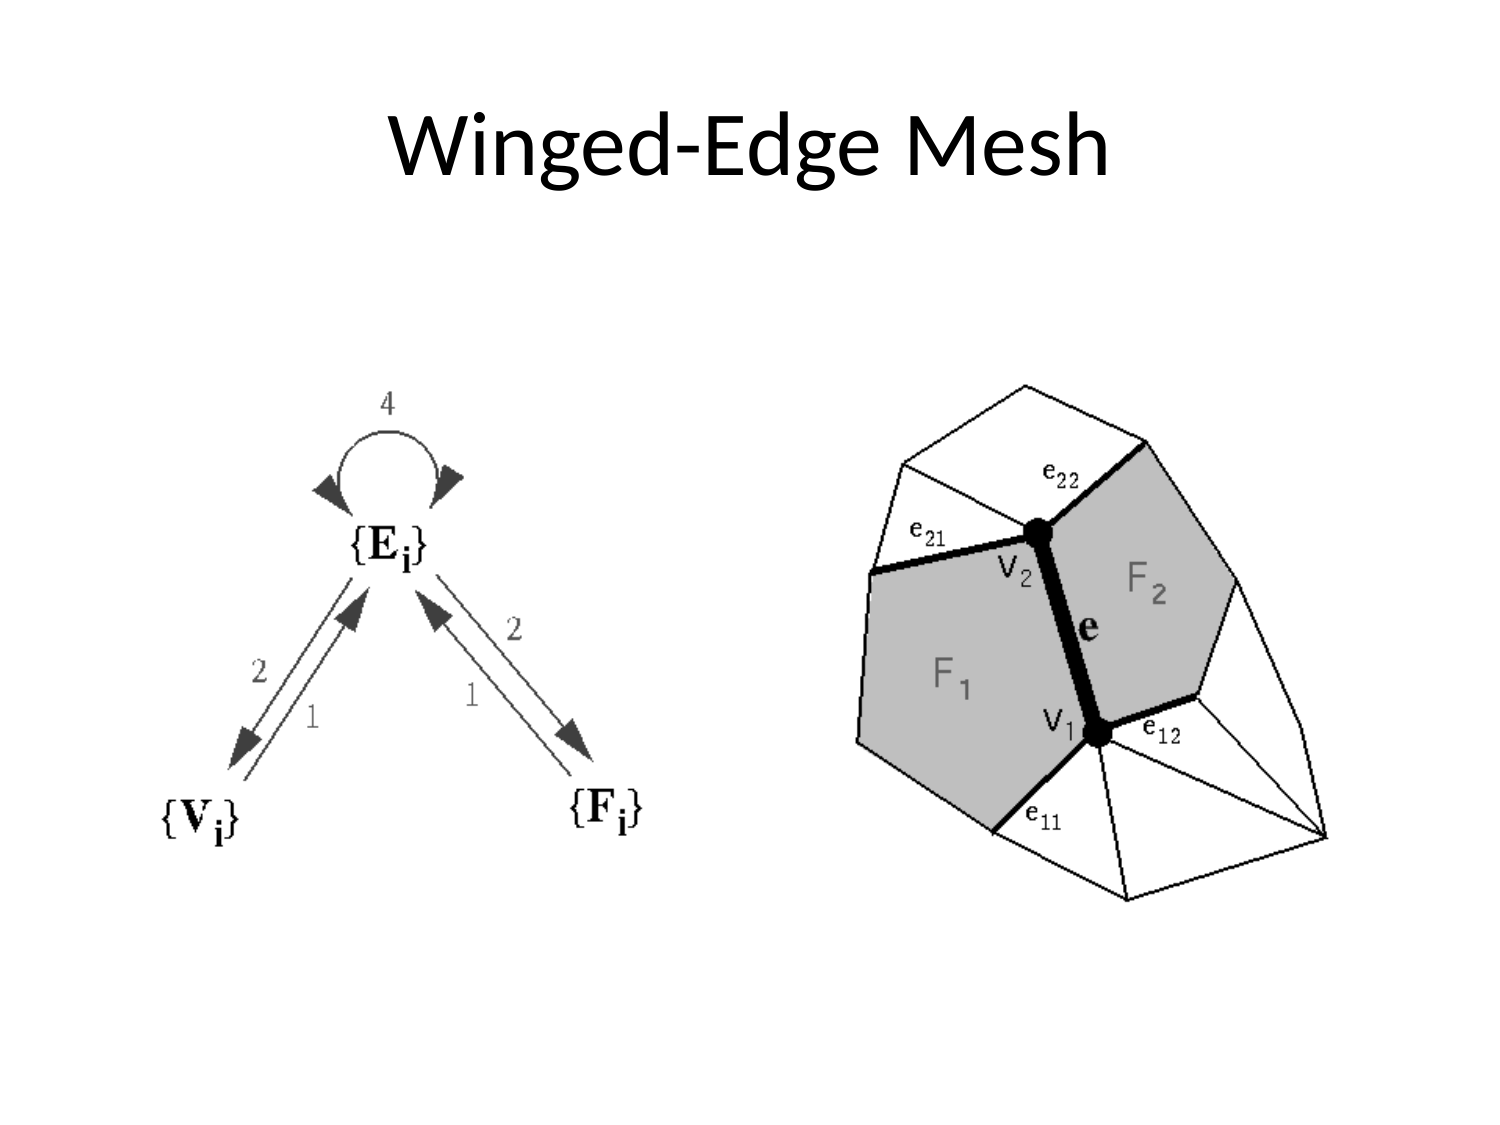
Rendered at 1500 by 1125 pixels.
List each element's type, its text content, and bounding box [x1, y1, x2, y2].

picture [834, 374, 1338, 910]
title Winged-Edge Mesh [75, 45, 1425, 233]
picture [159, 387, 648, 851]
